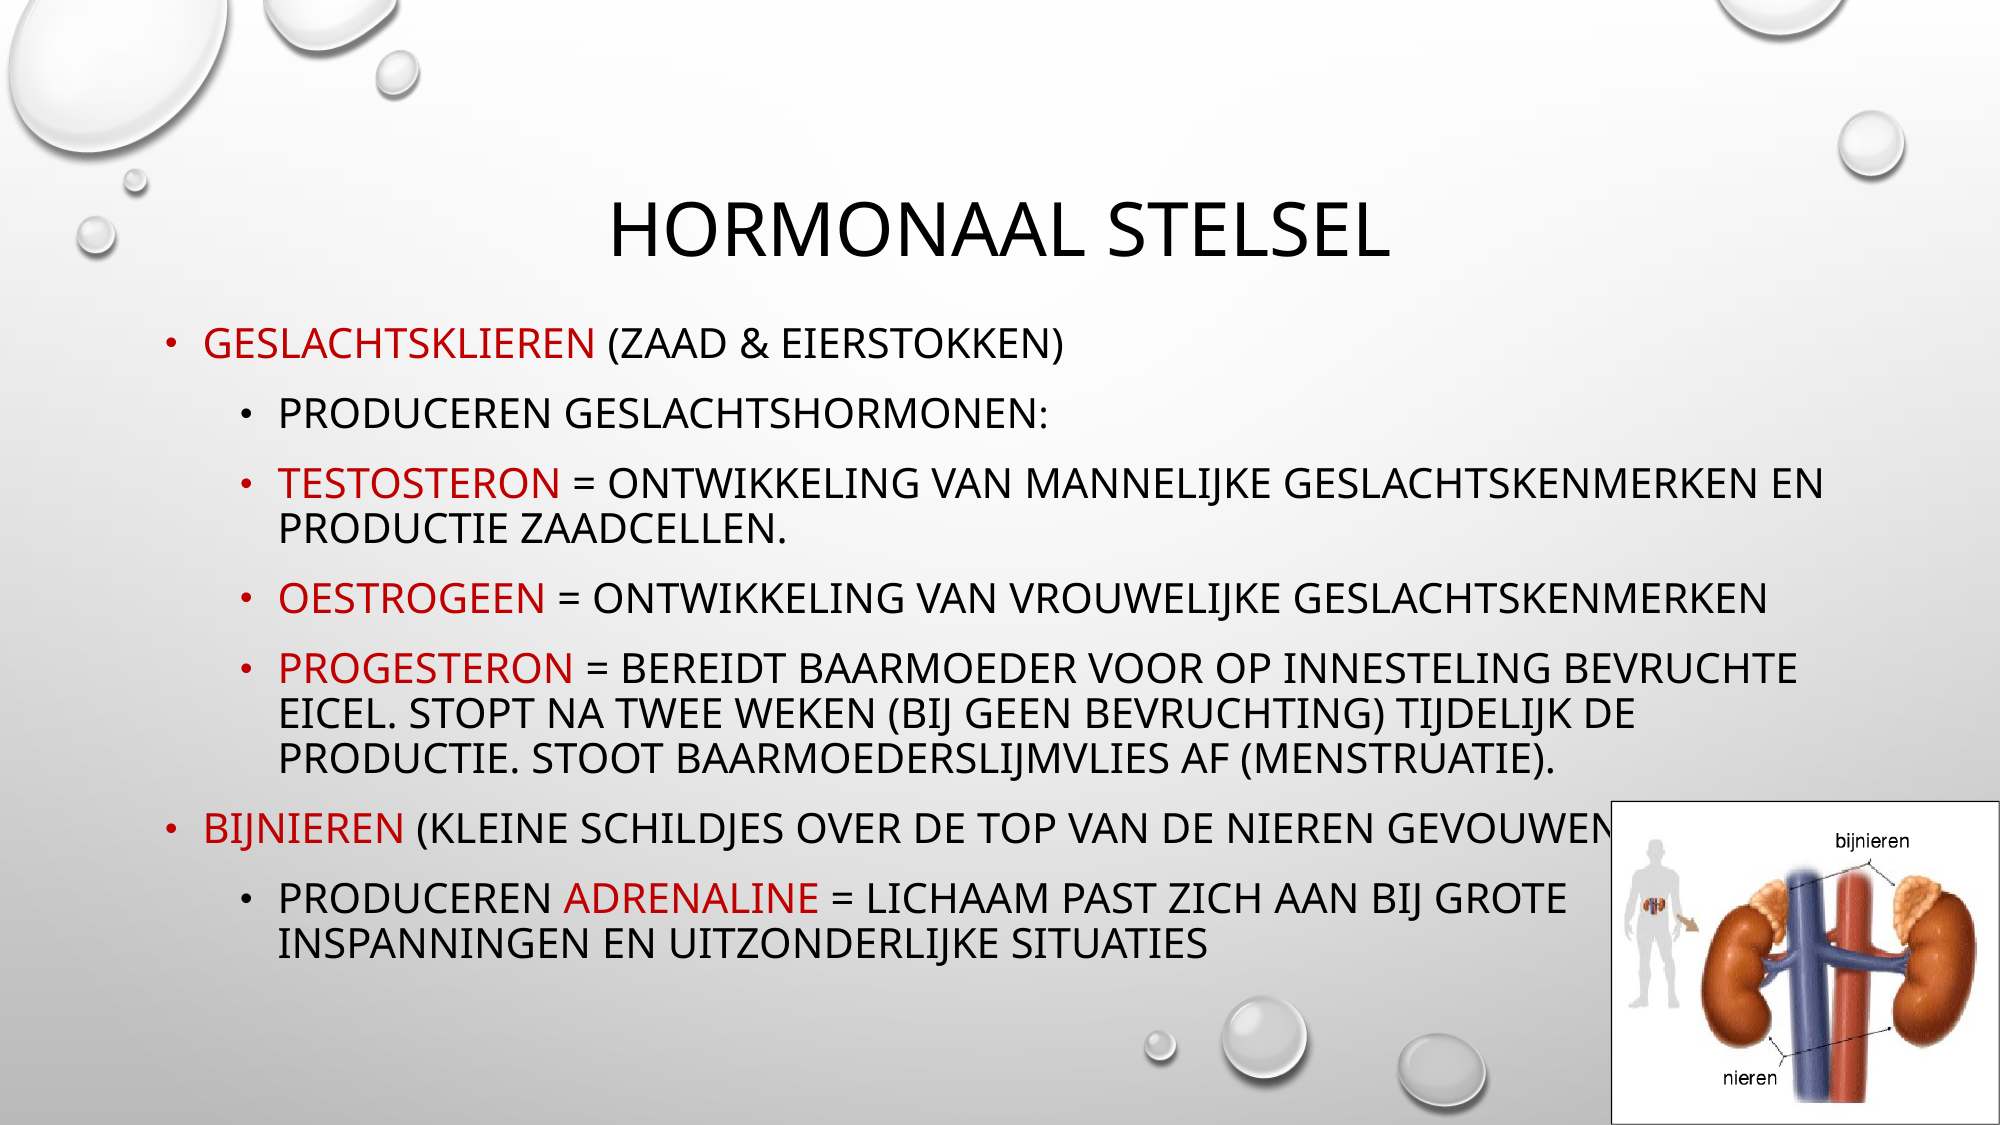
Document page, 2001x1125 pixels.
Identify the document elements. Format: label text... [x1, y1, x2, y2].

list Geslachtsklieren (zaad & eierstokken) produceren geslachtshormonen: Testosteron = ontwikkeling van mannelijke geslachtskenmerken en productie zaadcellen. Oestrogeen = ontwikkeling van vrouwelijke geslachtskenmerken Progesteron = bereidt baarmoeder voor op innesteling bevruchte eicel. Stopt na twee weken (bij geen bevruchting) tijdelijk de productie. Stoot baarmoederslijmvlies af (menstruatie). Bijnieren (kleine schildjes over de top van de nieren gevouwen) produceren adrenaline = lichaam past zich aan bij grote inspanningen en uitzonderlijke situaties [150, 314, 1851, 1008]
title Hormonaal stelsel [149, 101, 1851, 364]
picture [0, 0, 2000, 1125]
